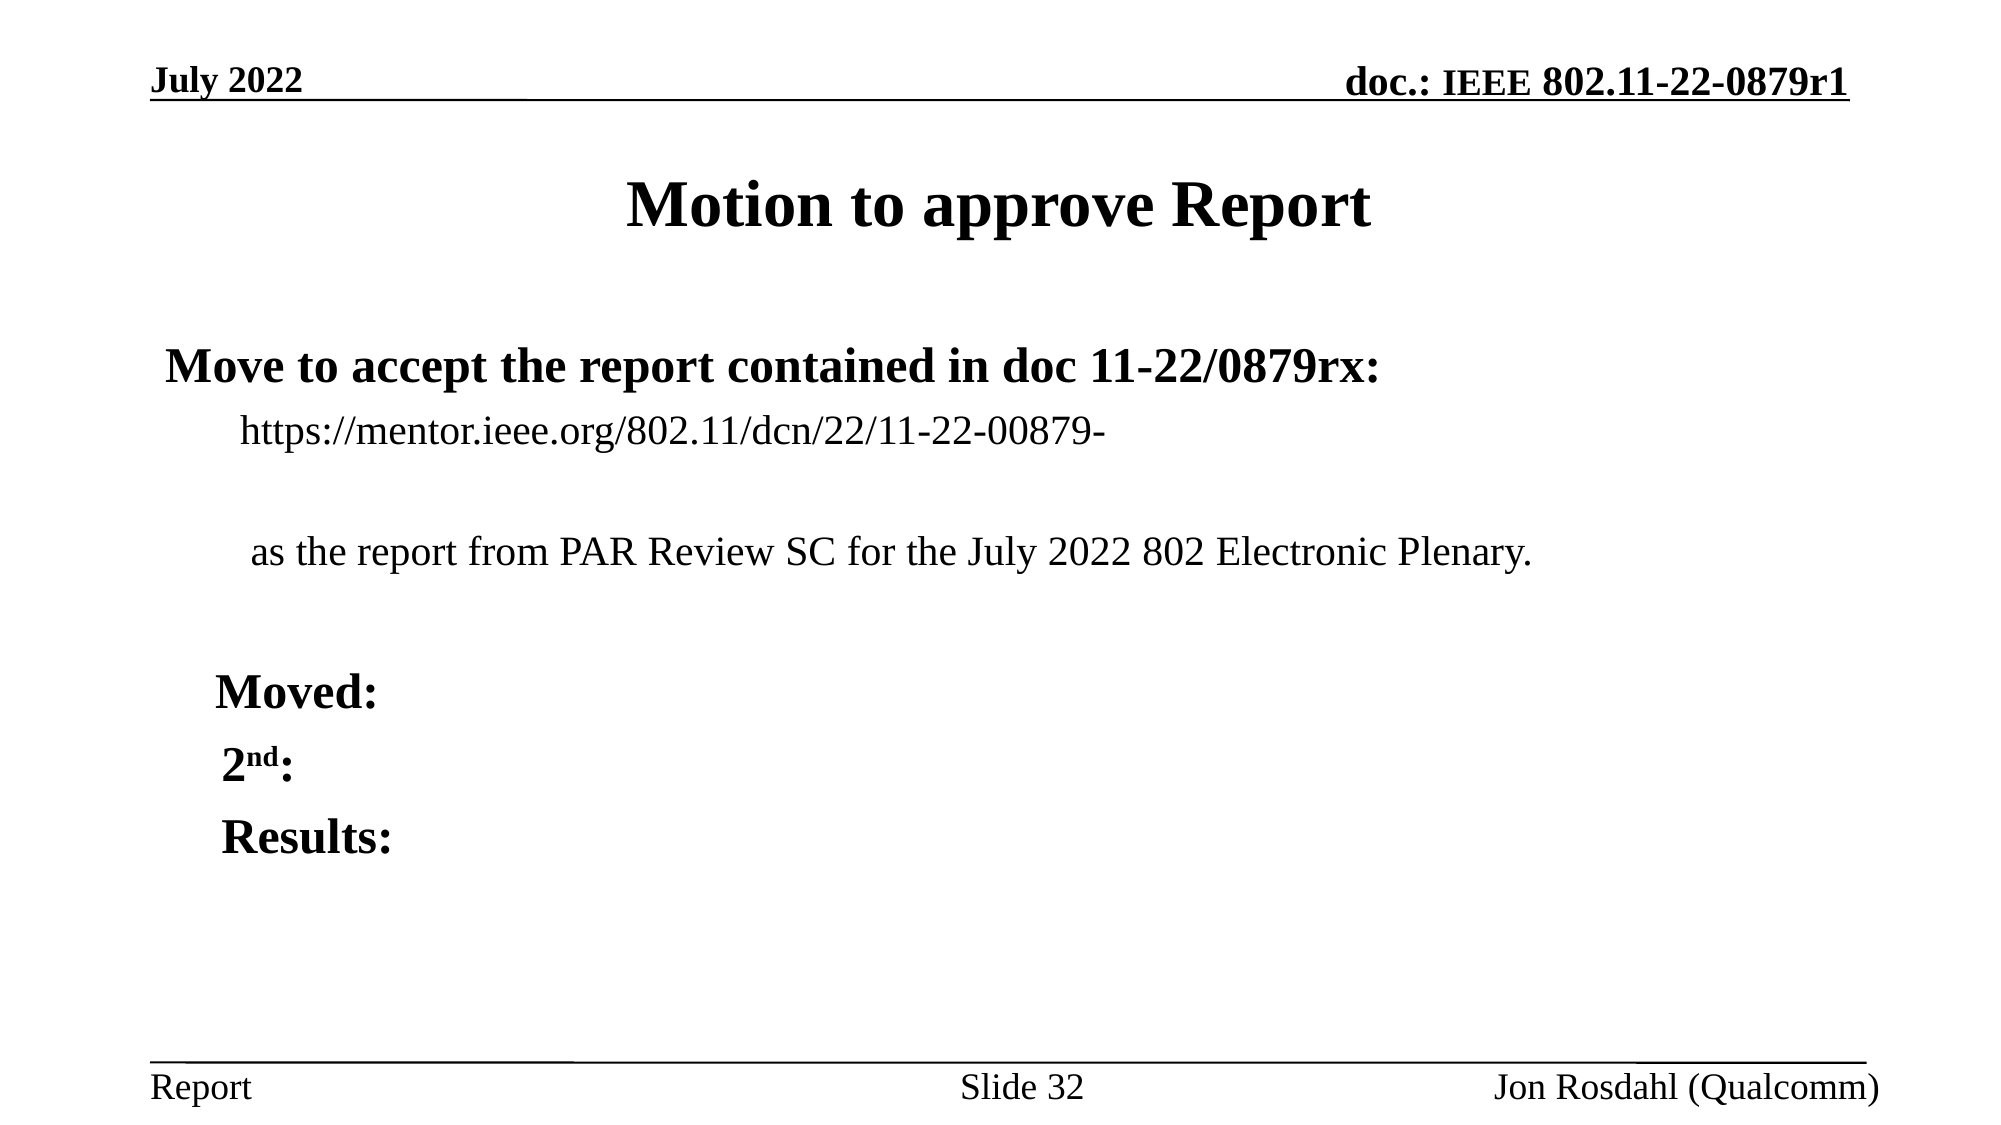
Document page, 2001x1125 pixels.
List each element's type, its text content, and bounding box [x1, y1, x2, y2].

slide_number Slide 32 [950, 1061, 1095, 1125]
footer Jon Rosdahl (Qualcomm) [1436, 1061, 1881, 1108]
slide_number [149, 49, 431, 100]
title Motion to approve Report [149, 112, 1850, 288]
list Move to accept the report contained in doc 11-22/0879rx: https://mentor.ieee.org/802.11/dcn/22/11-22-00879- as the report from PAR Review SC for the July 2022 802 Electronic Plenary. Moved: 2nd: Results: [149, 324, 1850, 1000]
